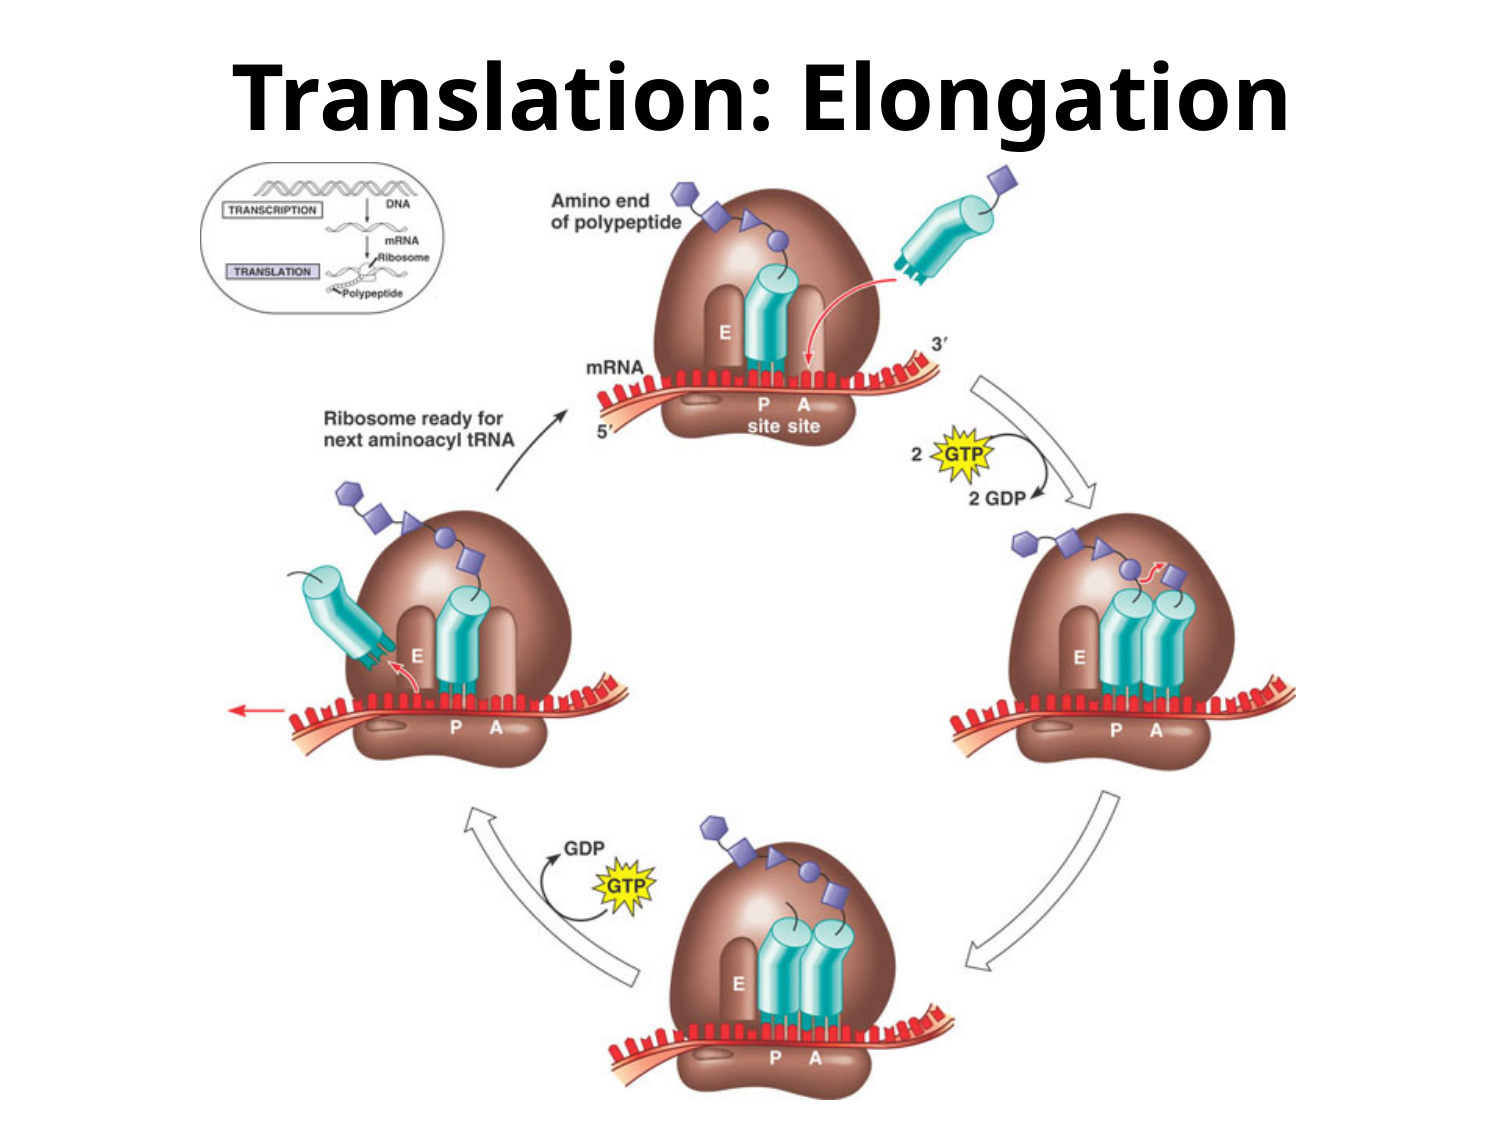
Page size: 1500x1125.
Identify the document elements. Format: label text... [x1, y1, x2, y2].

title Translation: Elongation [87, 0, 1438, 188]
picture [199, 162, 1296, 1101]
